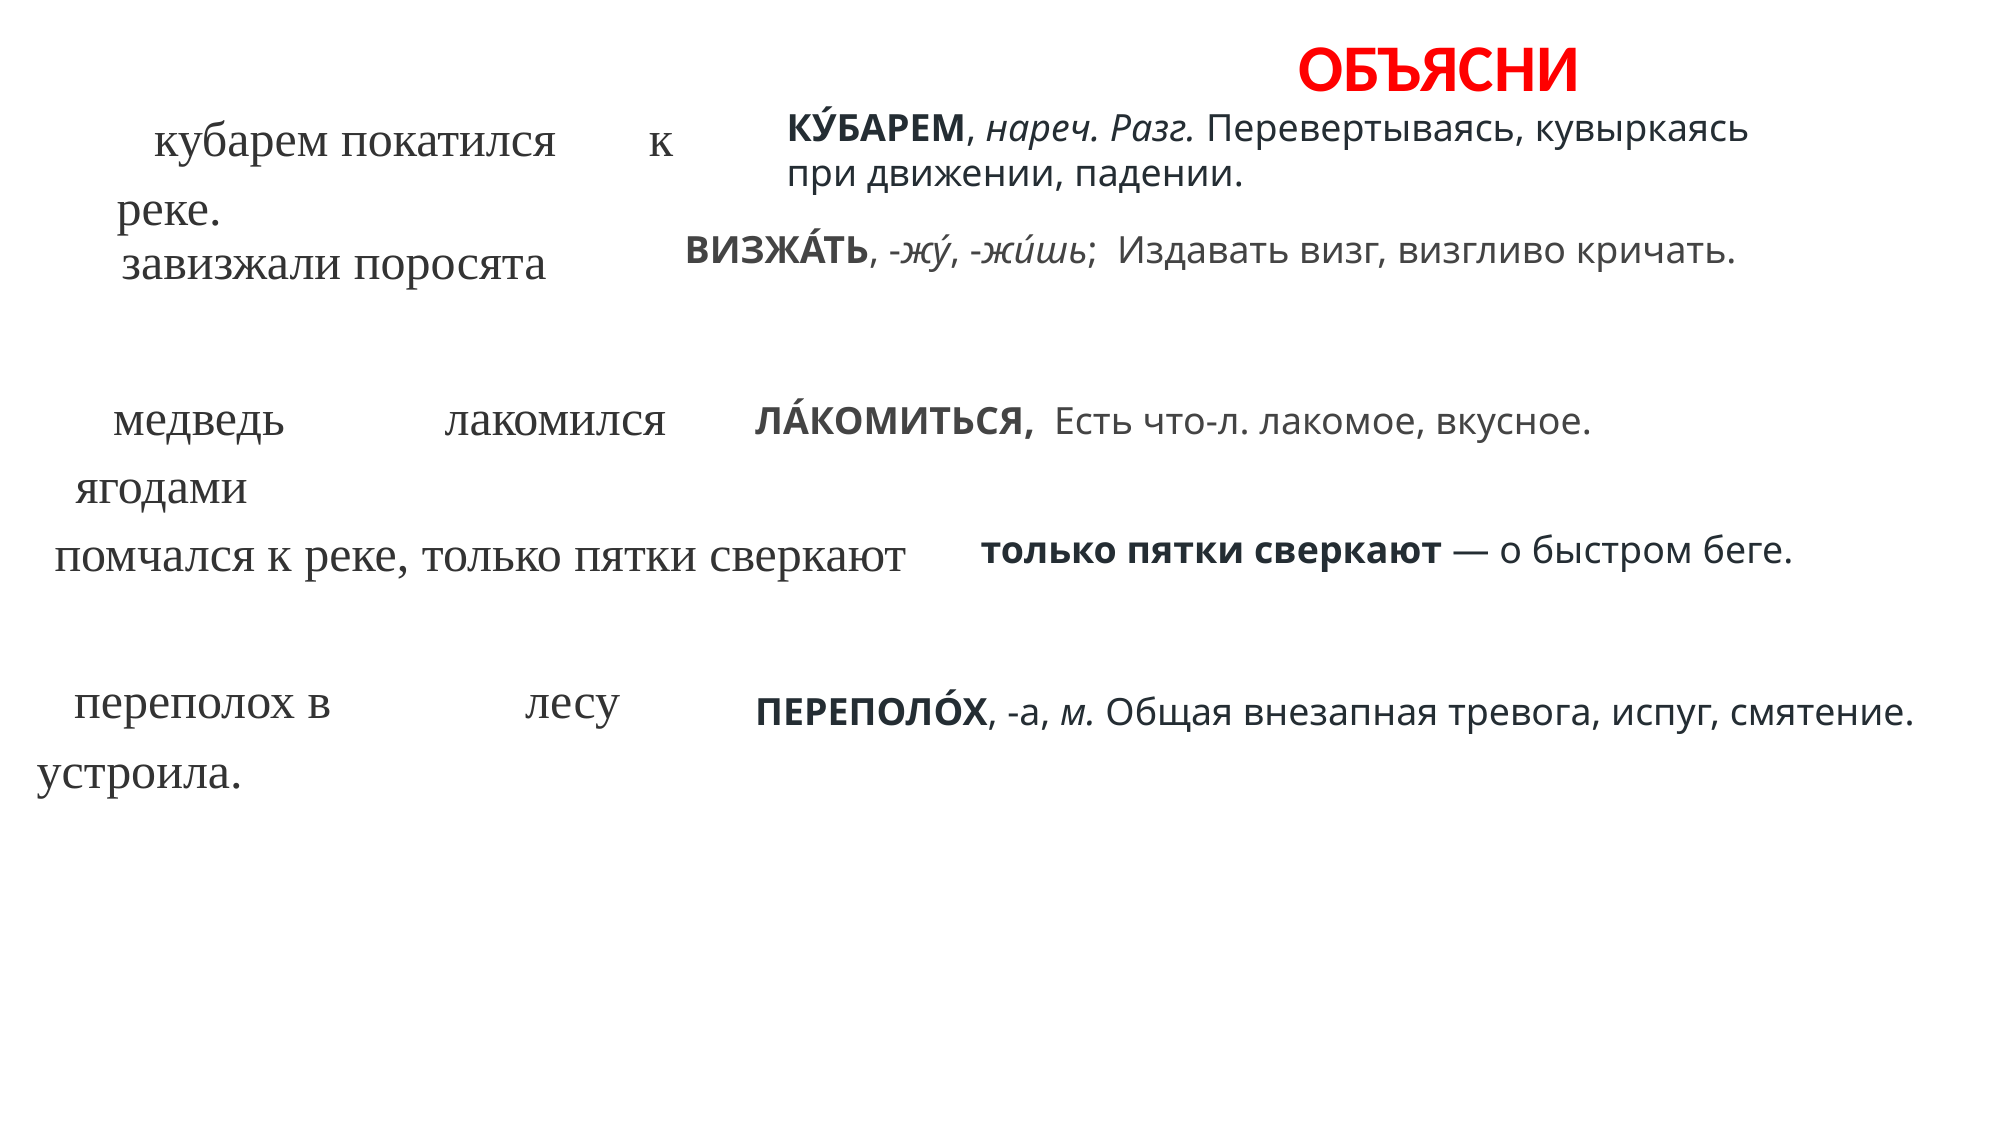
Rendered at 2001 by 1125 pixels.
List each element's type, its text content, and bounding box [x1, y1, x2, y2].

text_box ОБЪЯСНИ [1283, 17, 1595, 96]
text_box переполох в лесу устроила. [21, 652, 635, 737]
text_box ЛА́КОМИТЬСЯ, Есть что-л. лакомое, вкусное. [740, 389, 1741, 449]
text_box помчался к реке, только пятки сверкают [39, 513, 922, 589]
text_box ВИЗЖА́ТЬ, -жу́, -жи́шь; Издавать визг, визгливо кричать. [669, 218, 1804, 279]
text_box ПЕРЕПОЛО́Х, -а, м. Общая внезапная тревога, испуг, смятение. [740, 680, 1943, 740]
text_box кубарем покатился к реке. [101, 89, 688, 174]
text_box завизжали поросята [106, 222, 575, 297]
text_box КУ́БАРЕМ, нареч. Разг. Перевертываясь, кувыркаясь при движении, падении. [771, 96, 1772, 202]
text_box только пятки сверкают — о быстром беге. [965, 519, 1809, 579]
text_box медведь лакомился ягодами [60, 368, 682, 453]
